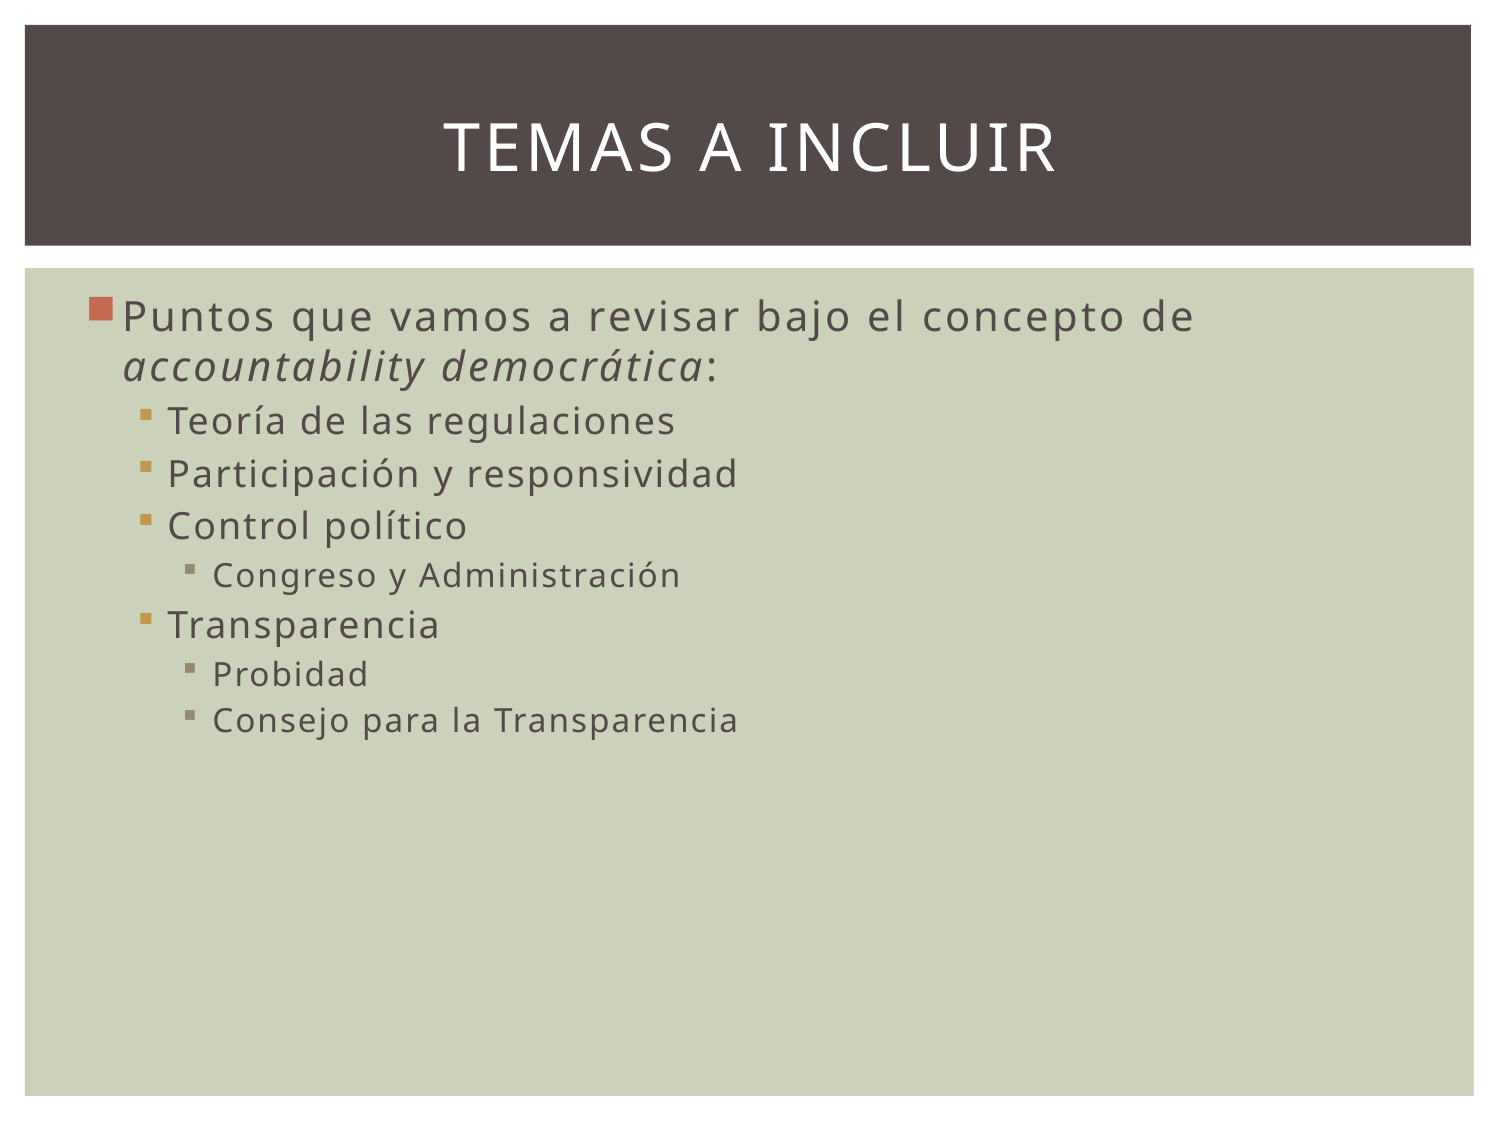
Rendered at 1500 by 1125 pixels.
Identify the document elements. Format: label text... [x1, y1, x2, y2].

title Temas a incluir [62, 58, 1438, 232]
list Puntos que vamos a revisar bajo el concepto de accountability democrática: Teoría de las regulaciones Participación y responsividad Control político Congreso y Administración Transparencia Probidad Consejo para la Transparencia [62, 281, 1442, 1005]
